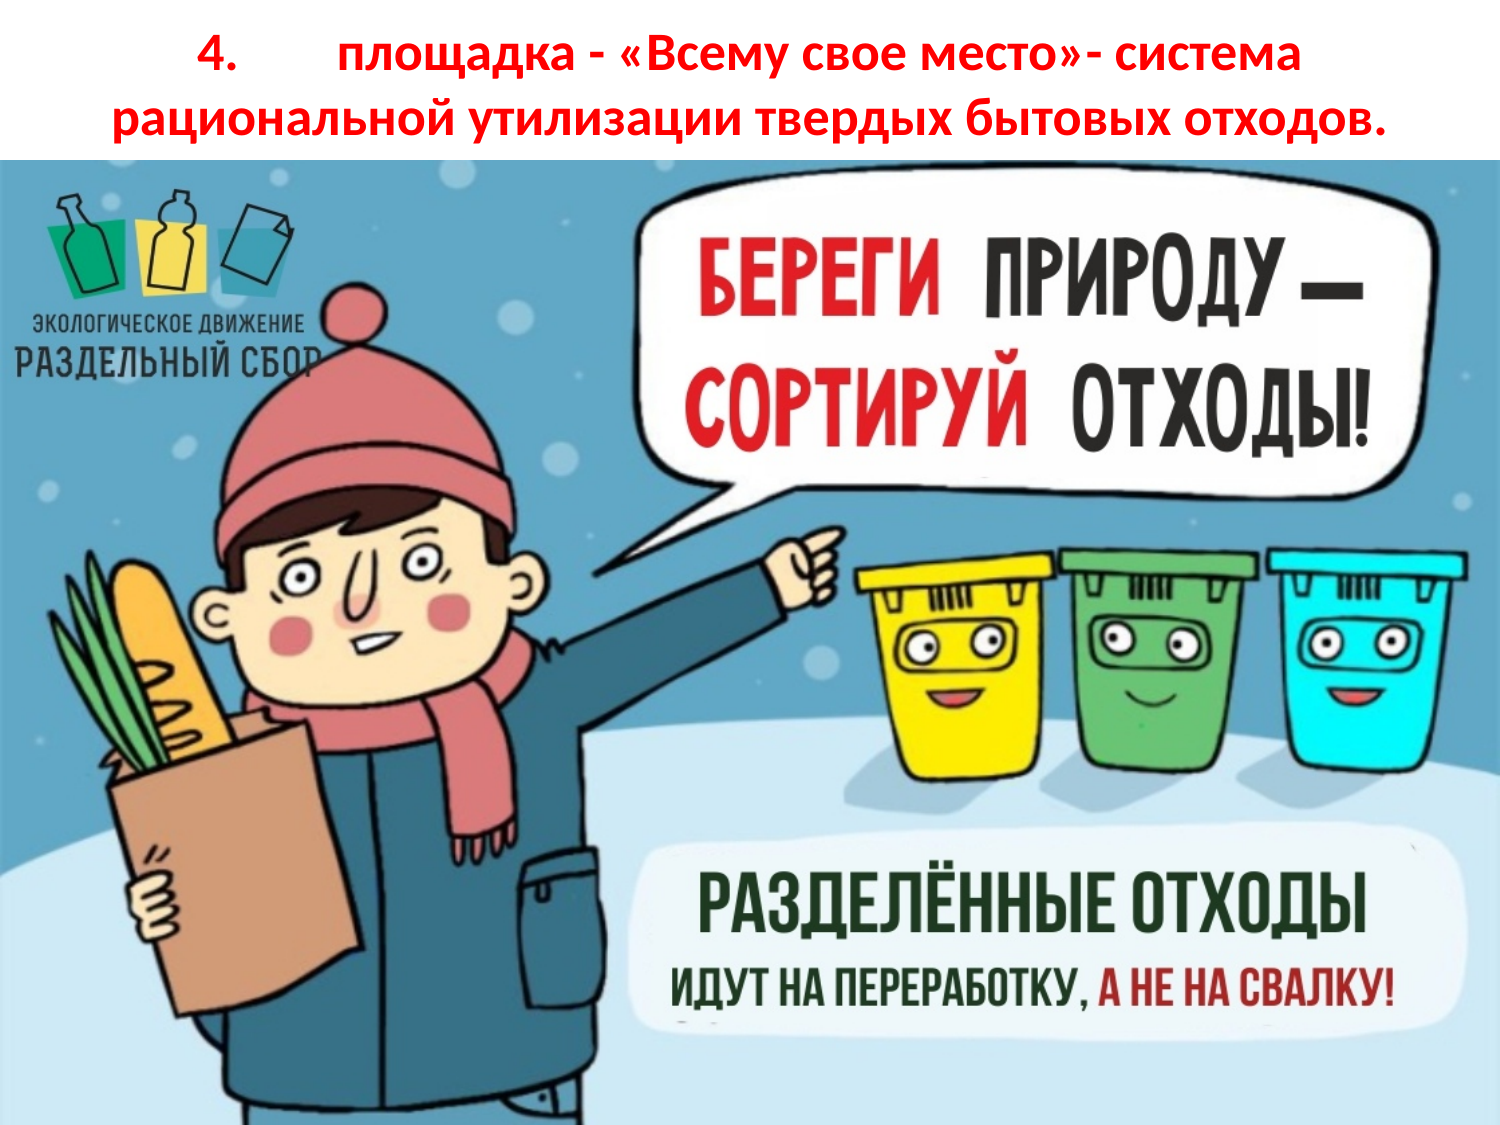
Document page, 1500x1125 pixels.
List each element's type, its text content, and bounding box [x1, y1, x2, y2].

picture [0, 160, 1500, 1125]
title 4. площадка - «Всему свое место»- система рациональной утилизации твердых бытовых отходов. [75, 0, 1425, 159]
